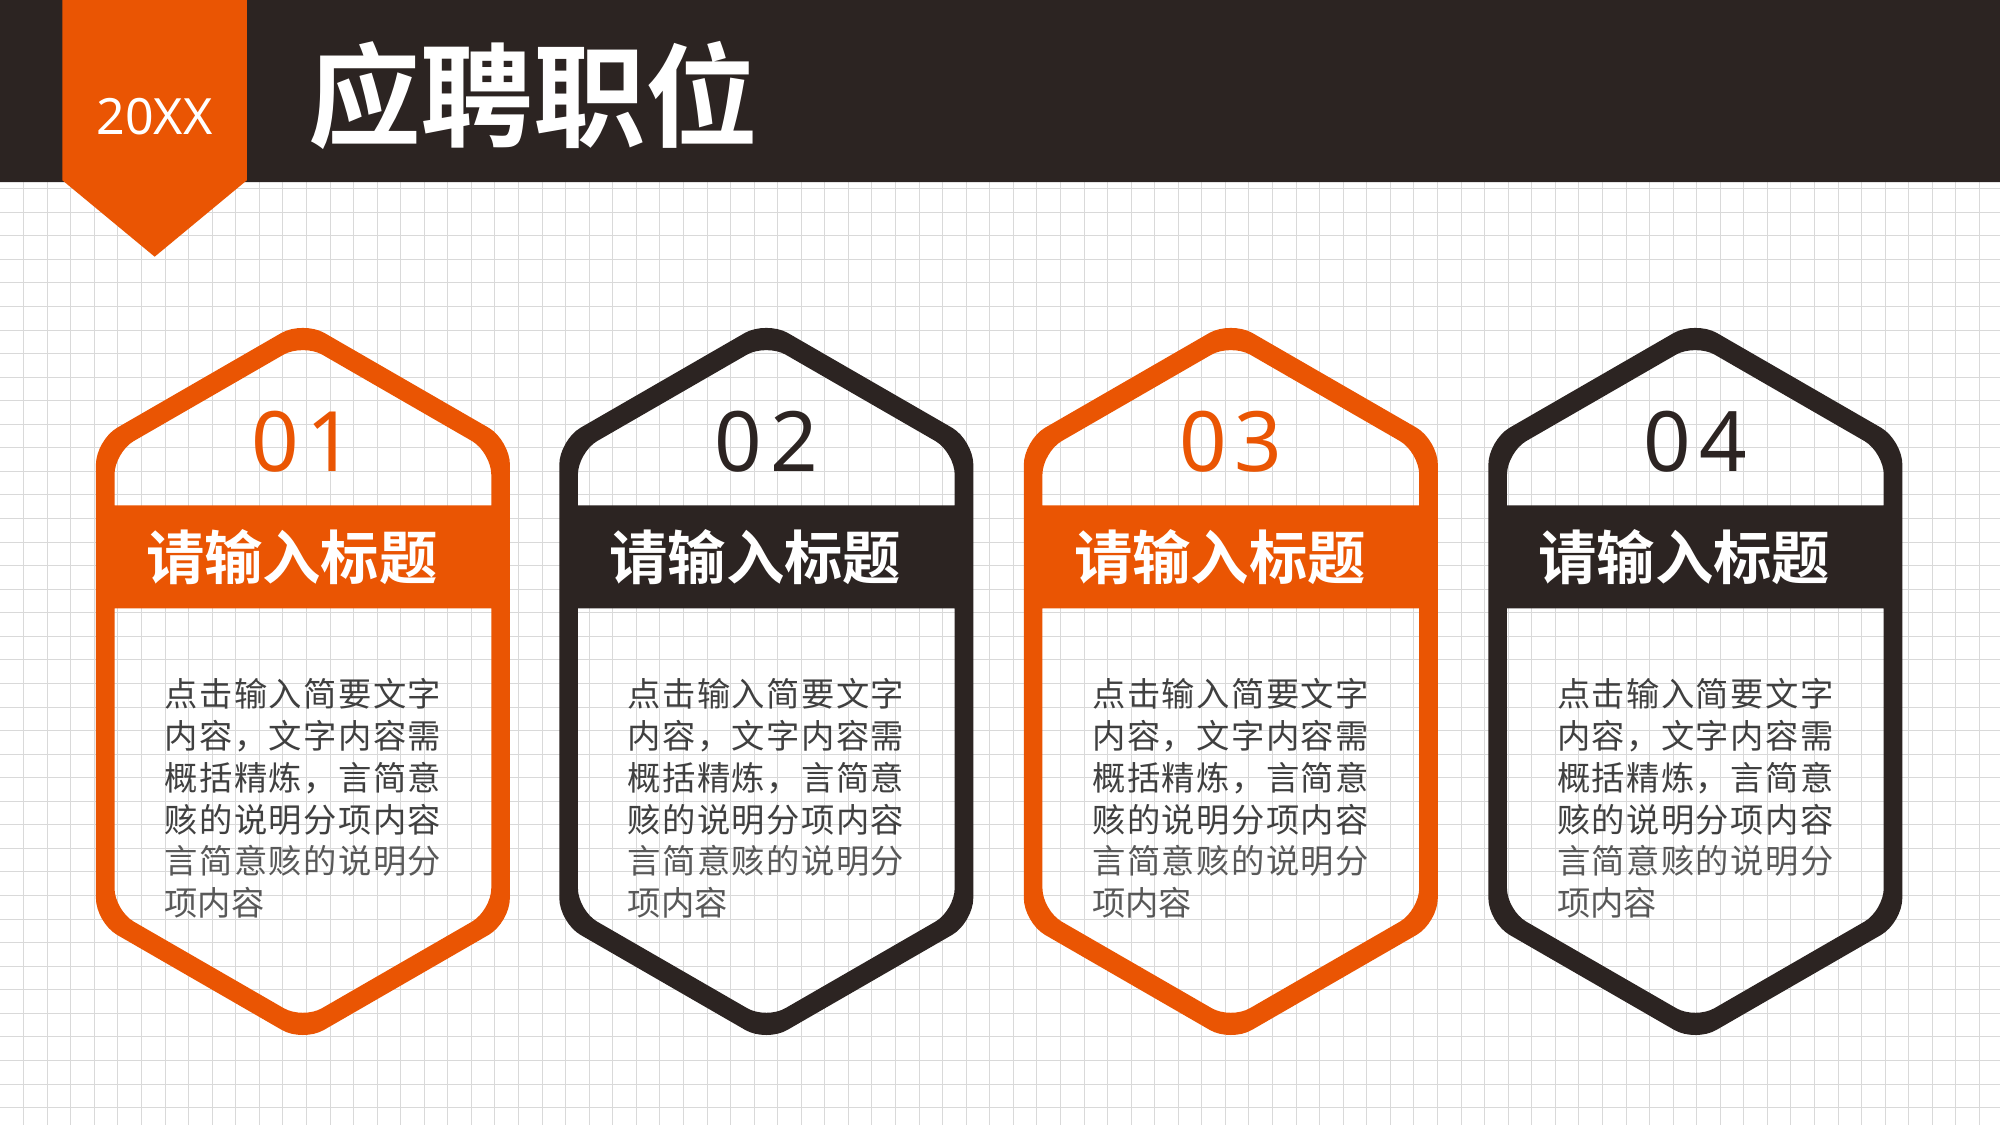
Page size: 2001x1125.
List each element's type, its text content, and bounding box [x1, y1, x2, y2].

text_box [247, 0, 2000, 183]
text_box 应聘职位 [296, 20, 992, 168]
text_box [559, 327, 974, 1036]
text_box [95, 327, 510, 1036]
text_box 20XX [81, 77, 228, 152]
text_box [1023, 327, 1438, 1036]
text_box [0, 0, 62, 183]
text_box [1488, 327, 1903, 1036]
text_box [61, 0, 248, 259]
